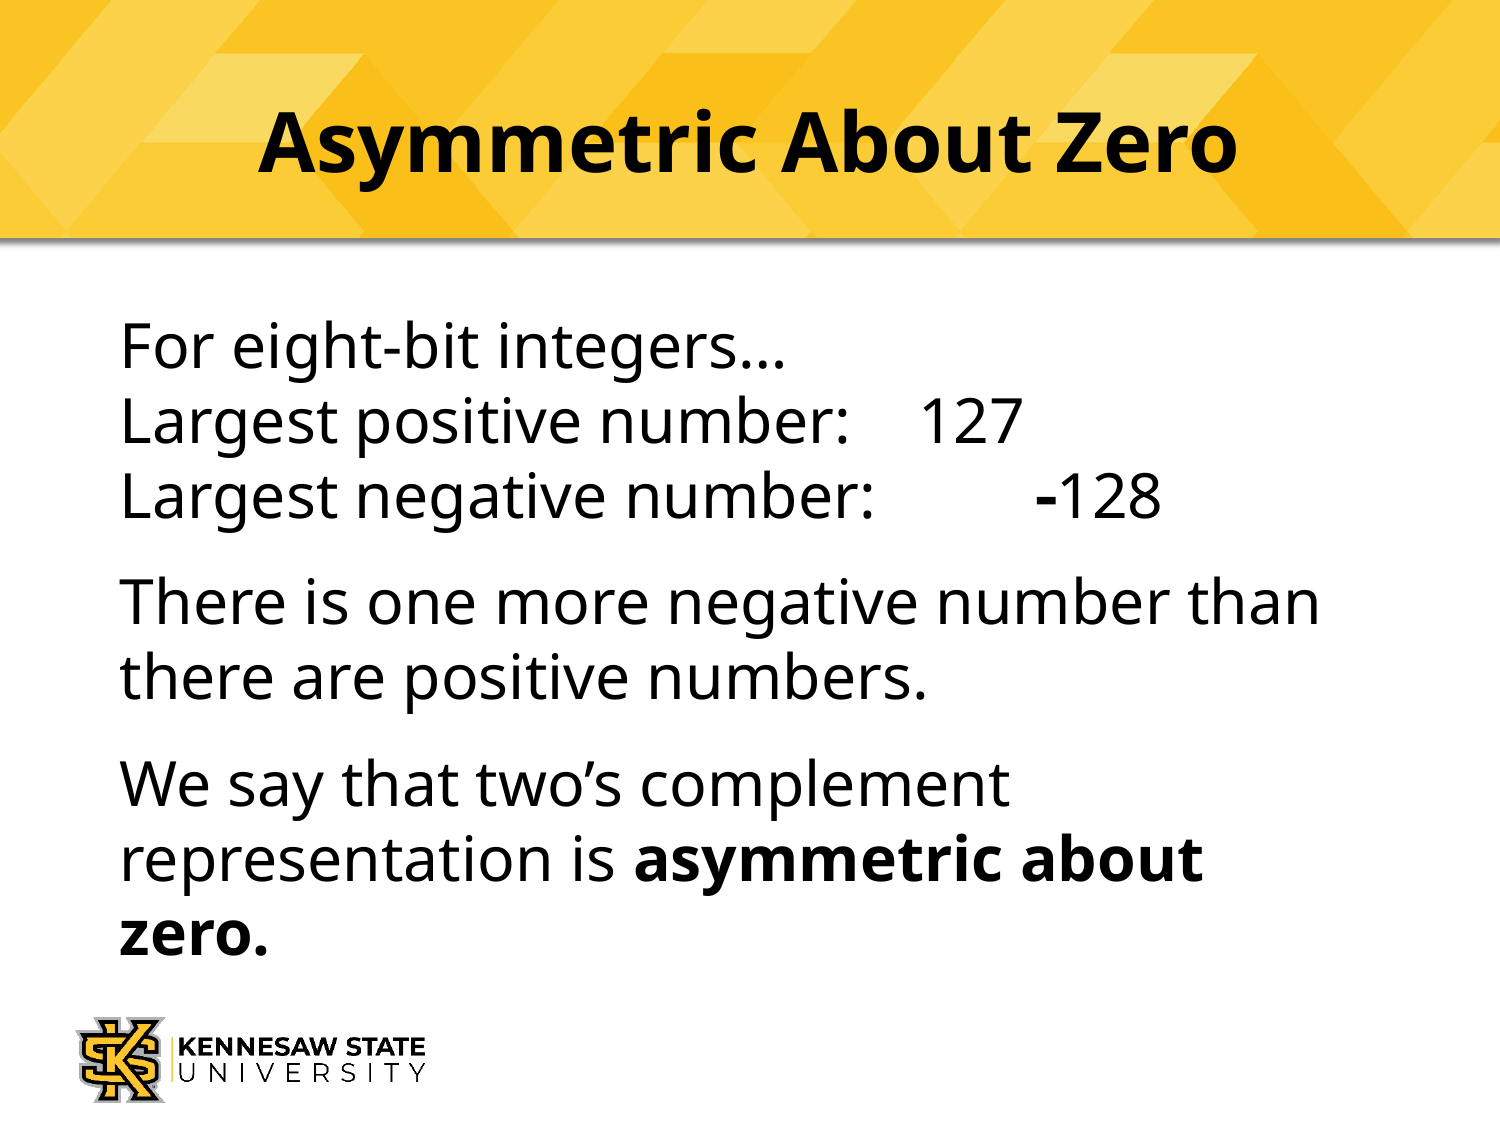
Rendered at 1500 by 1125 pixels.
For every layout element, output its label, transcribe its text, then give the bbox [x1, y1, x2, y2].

text_box For eight-bit integers… Largest positive number: 127 Largest negative number: 128 There is one more negative number than there are positive numbers. We say that two’s complement representation is asymmetric about zero. [101, 297, 1390, 978]
picture [0, 0, 1500, 251]
picture [75, 1017, 425, 1103]
title Asymmetric About Zero [75, 45, 1425, 233]
